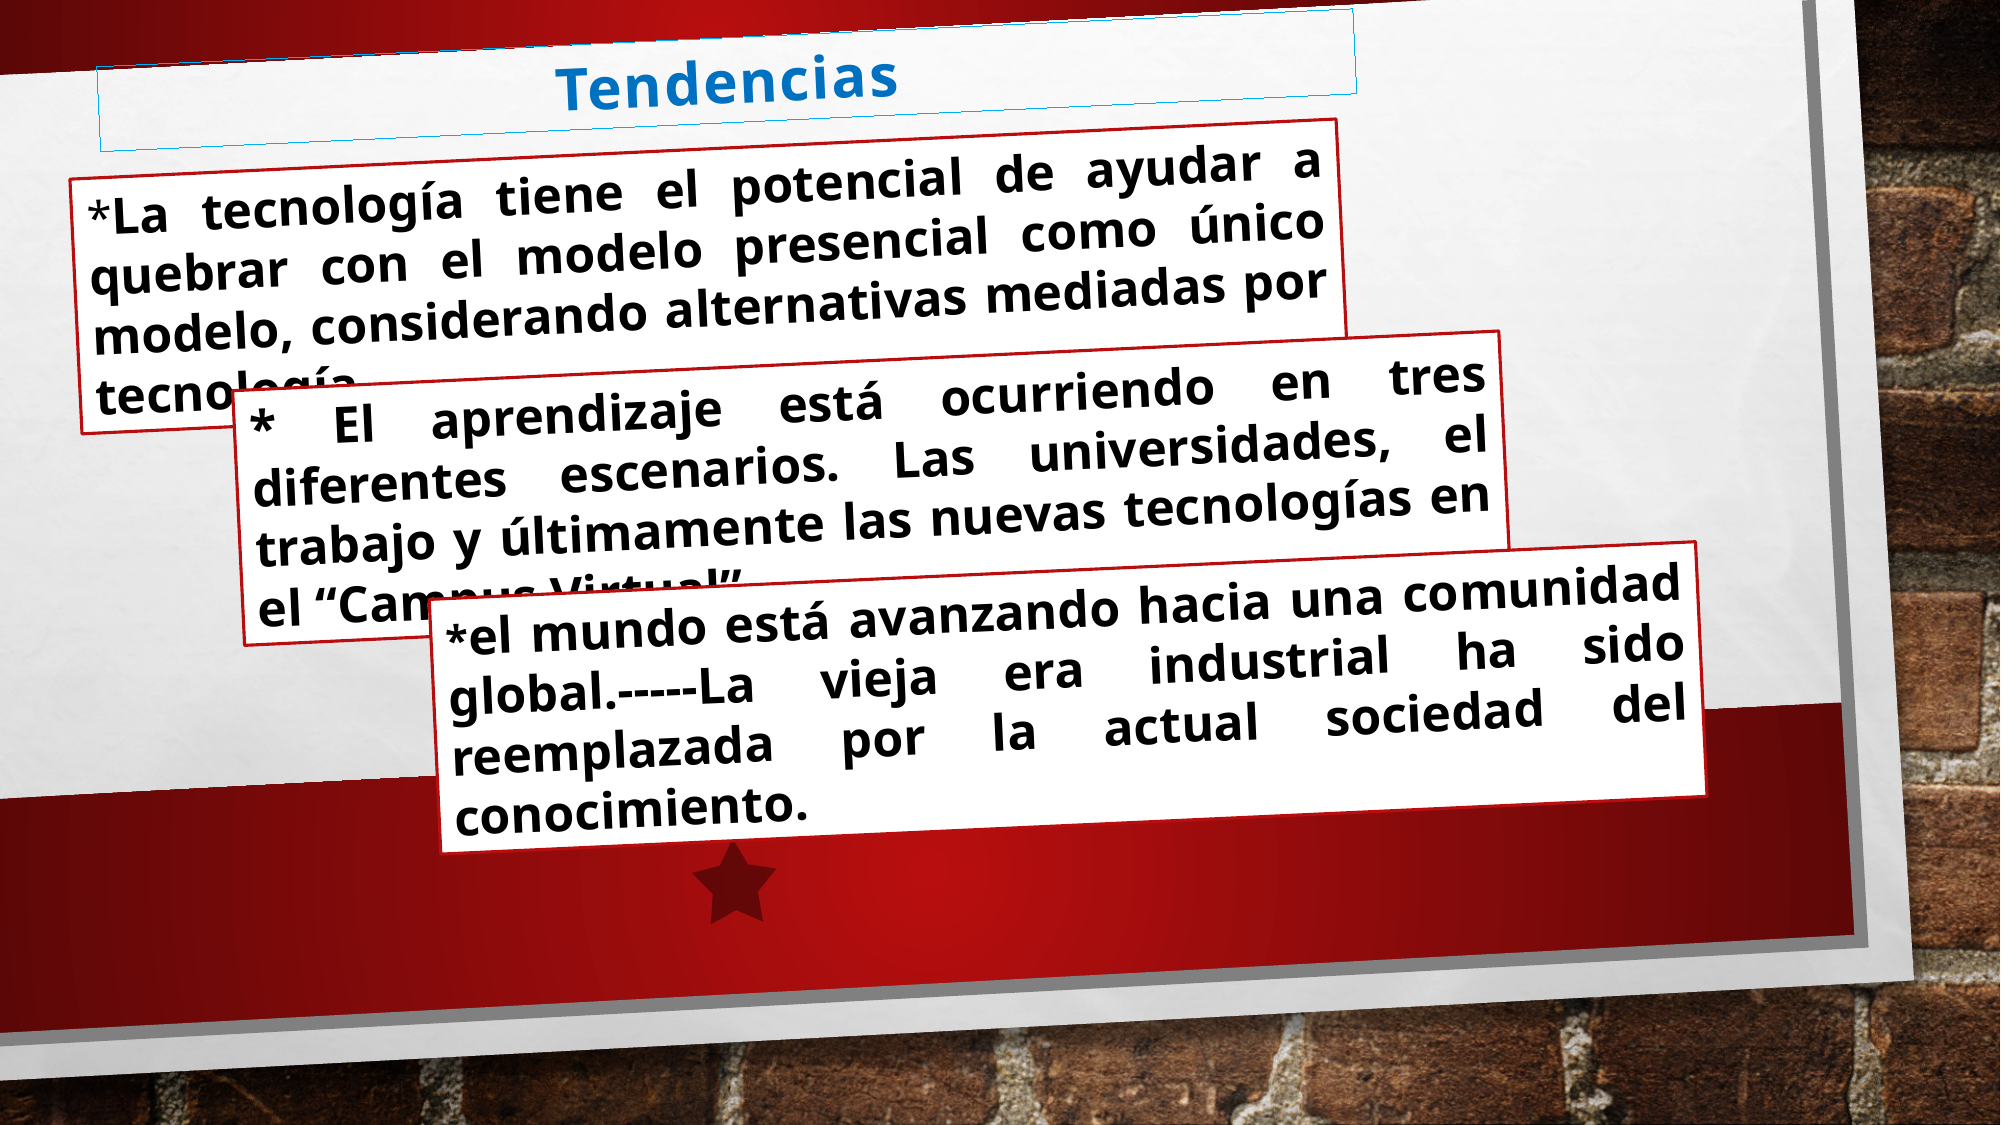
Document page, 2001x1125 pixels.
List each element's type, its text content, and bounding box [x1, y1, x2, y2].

text_box Tendencias [96, 8, 1357, 152]
text_box *La tecnología tiene el potencial de ayudar a quebrar con el modelo presencial como único modelo, considerando alternativas mediadas por tecnología. [68, 117, 1348, 436]
text_box * El aprendizaje está ocurriendo en tres diferentes escenarios. Las universidades, el trabajo y últimamente las nuevas tecnologías en el “Campus Virtual”. [231, 329, 1511, 647]
text_box *el mundo está avanzando hacia una comunidad global.-----La vieja era industrial ha sido reemplazada por la actual sociedad del conocimiento. [427, 540, 1709, 856]
picture [0, 0, 2000, 1125]
